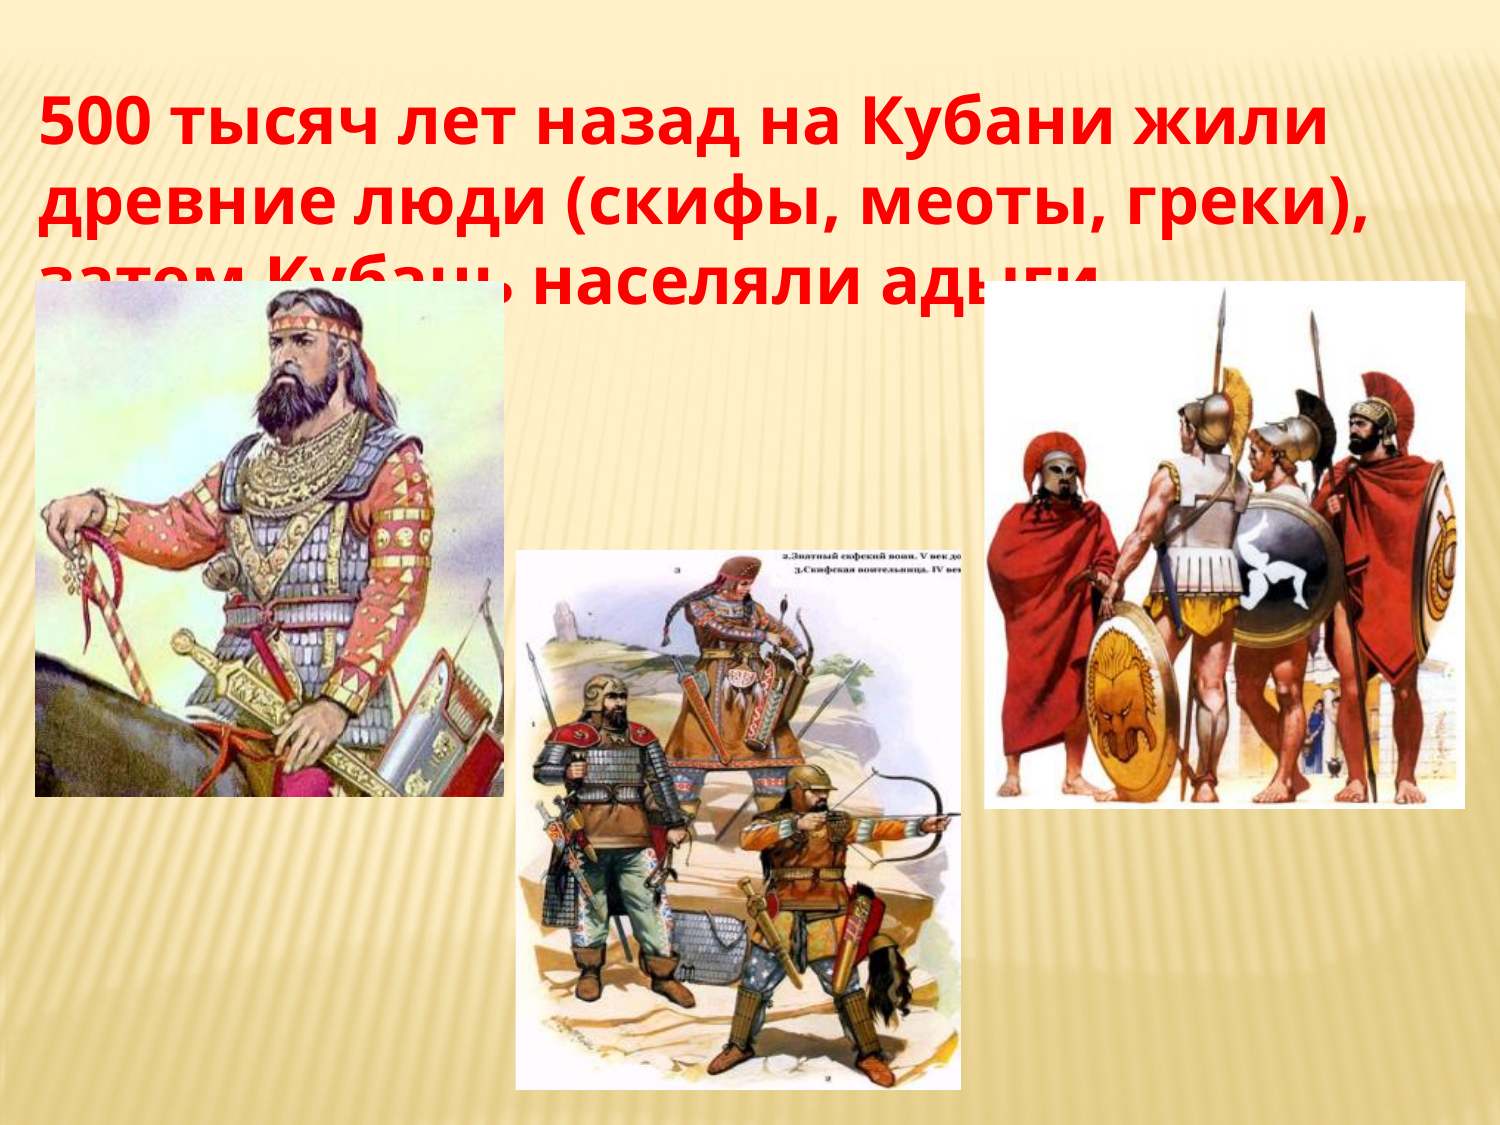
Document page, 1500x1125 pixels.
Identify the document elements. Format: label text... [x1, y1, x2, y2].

picture [34, 280, 505, 798]
picture [515, 550, 962, 1091]
text_box 500 тысяч лет назад на Кубани жили древние люди (скифы, меоты, греки), затем Кубань населяли адыги. [23, 70, 1430, 325]
picture [984, 280, 1466, 809]
